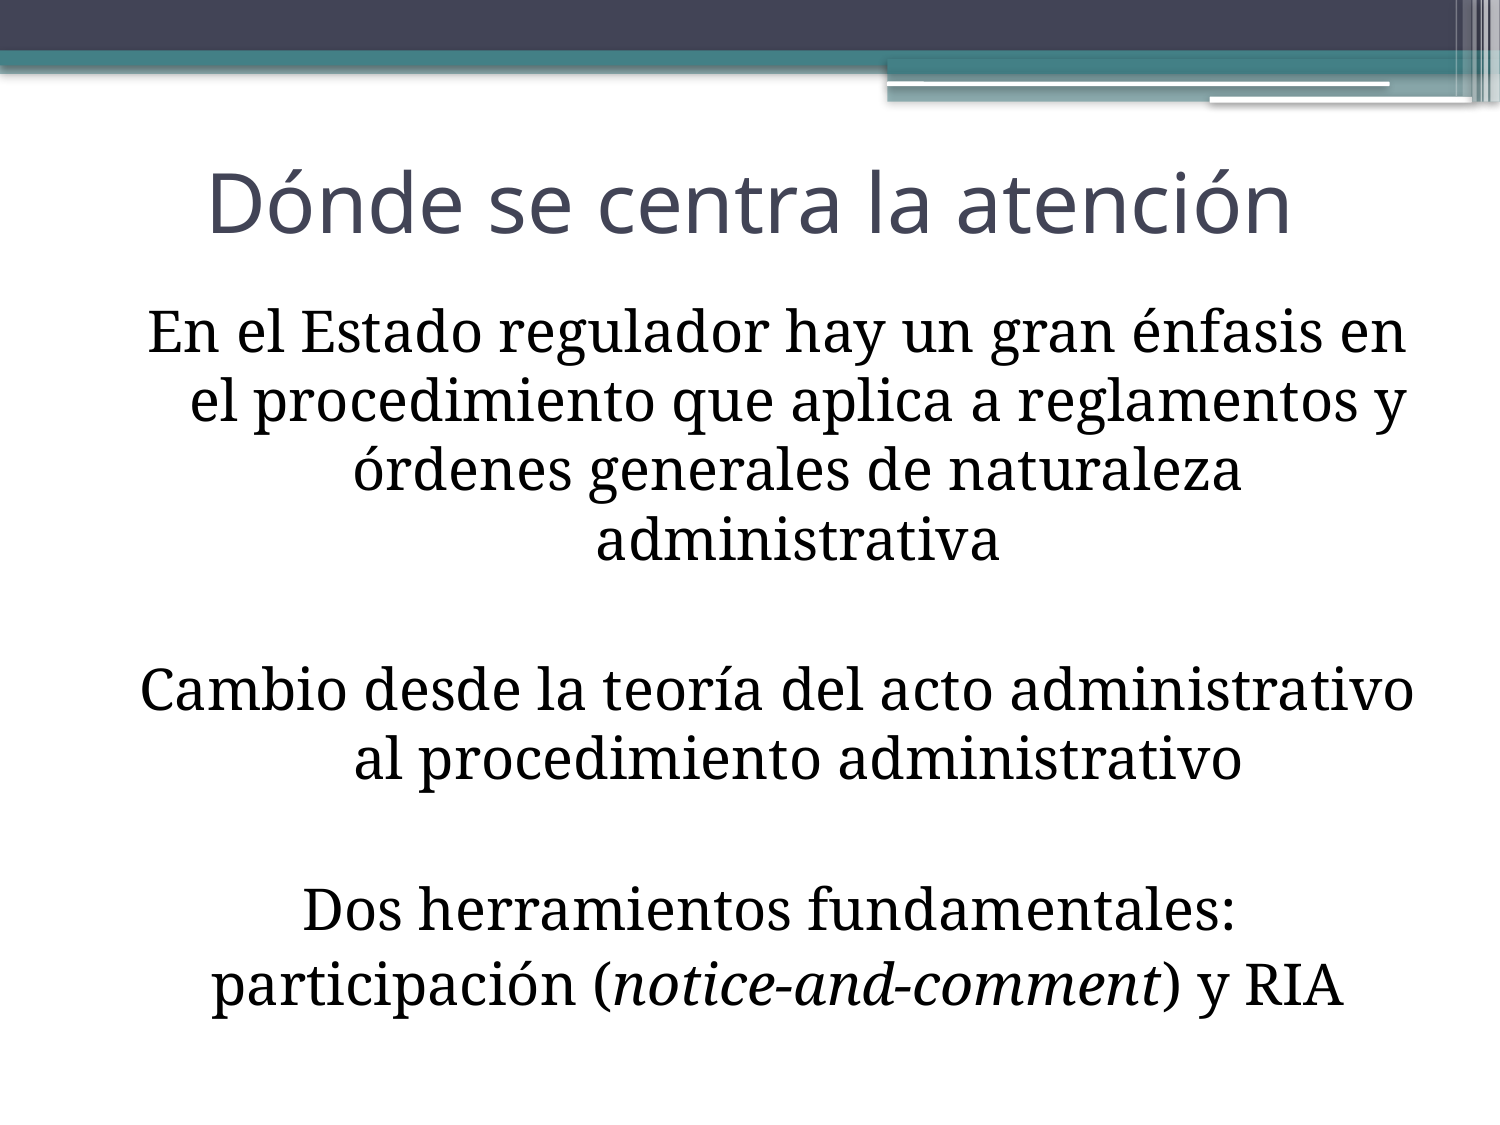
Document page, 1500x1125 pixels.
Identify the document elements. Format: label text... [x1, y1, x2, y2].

list En el Estado regulador hay un gran énfasis en el procedimiento que aplica a reglamentos y órdenes generales de naturaleza administrativa Cambio desde la teoría del acto administrativo al procedimiento administrativo Dos herramientos fundamentales: participación (notice-and-comment) y RIA [100, 287, 1438, 1025]
title Dónde se centra la atención [75, 112, 1425, 288]
